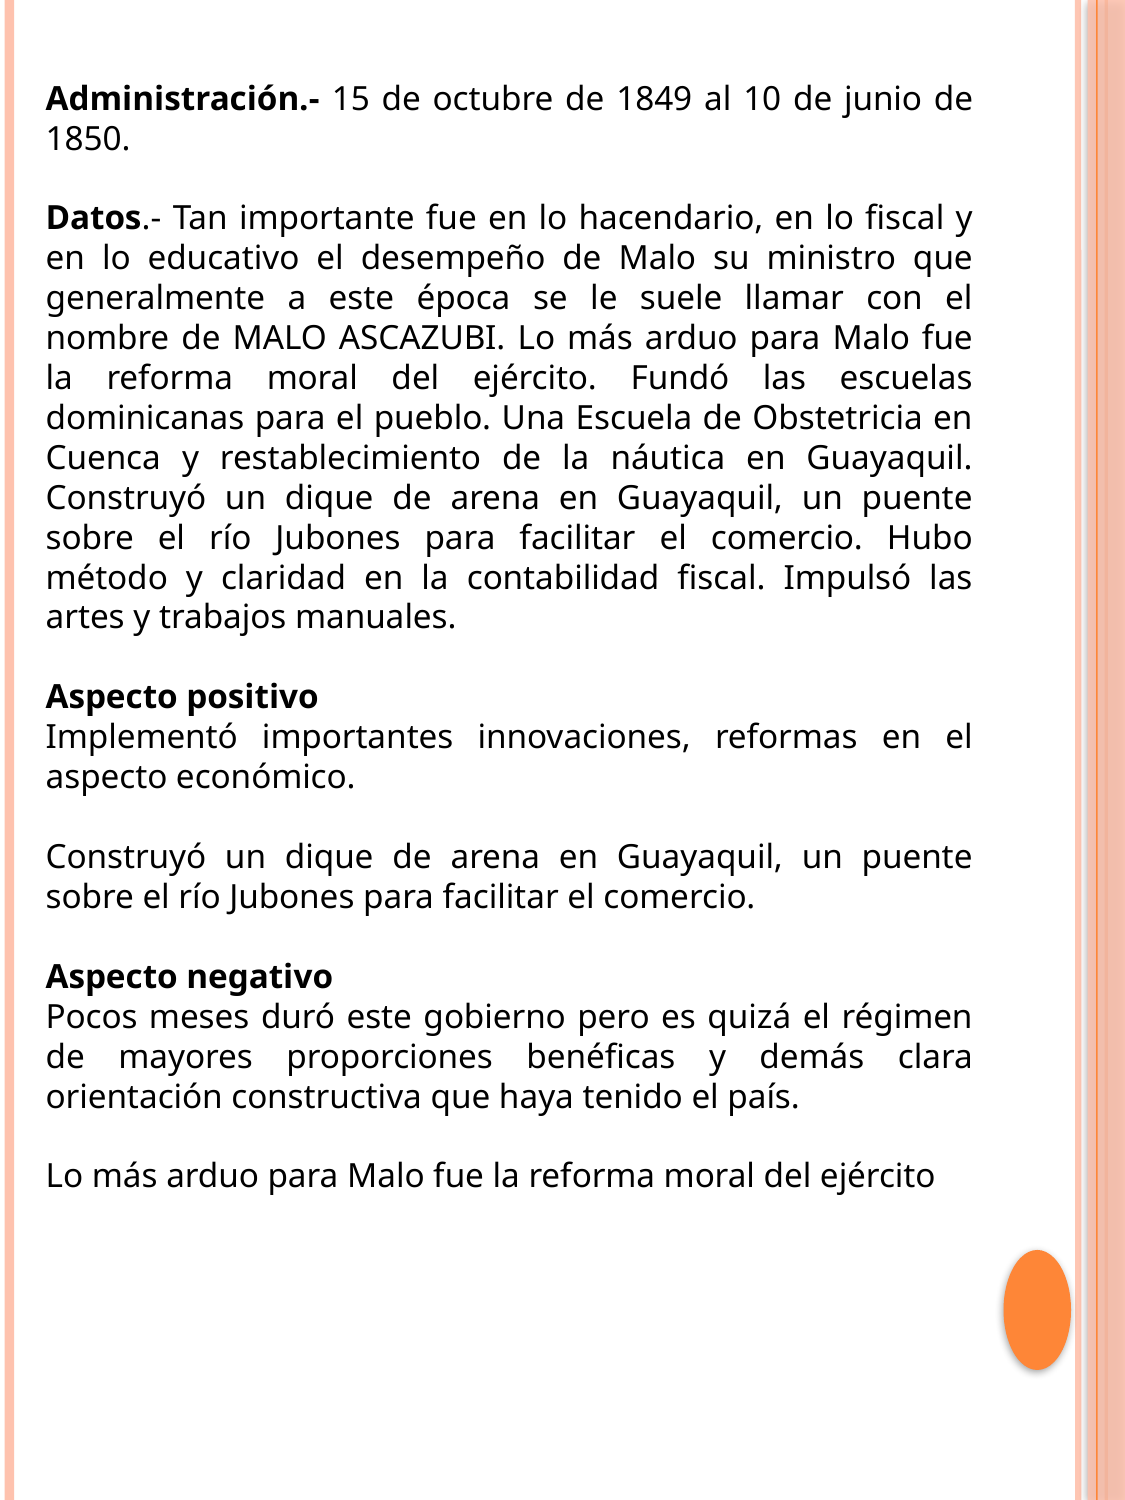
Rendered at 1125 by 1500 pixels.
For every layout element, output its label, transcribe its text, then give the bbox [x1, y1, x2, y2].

text_box Administración.- 15 de octubre de 1849 al 10 de junio de 1850. Datos.- Tan importante fue en lo hacendario, en lo fiscal y en lo educativo el desempeño de Malo su ministro que generalmente a este época se le suele llamar con el nombre de MALO ASCAZUBI. Lo más arduo para Malo fue la reforma moral del ejército. Fundó las escuelas dominicanas para el pueblo. Una Escuela de Obstetricia en Cuenca y restablecimiento de la náutica en Guayaquil. Construyó un dique de arena en Guayaquil, un puente sobre el río Jubones para facilitar el comercio. Hubo método y claridad en la contabilidad fiscal. Impulsó las artes y trabajos manuales. Aspecto positivo Implementó importantes innovaciones, reformas en el aspecto económico. Construyó un dique de arena en Guayaquil, un puente sobre el río Jubones para facilitar el comercio. Aspecto negativo Pocos meses duró este gobierno pero es quizá el régimen de mayores proporciones benéficas y demás clara orientación constructiva que haya tenido el país. Lo más arduo para Malo fue la reforma moral del ejército [30, 29, 989, 1242]
